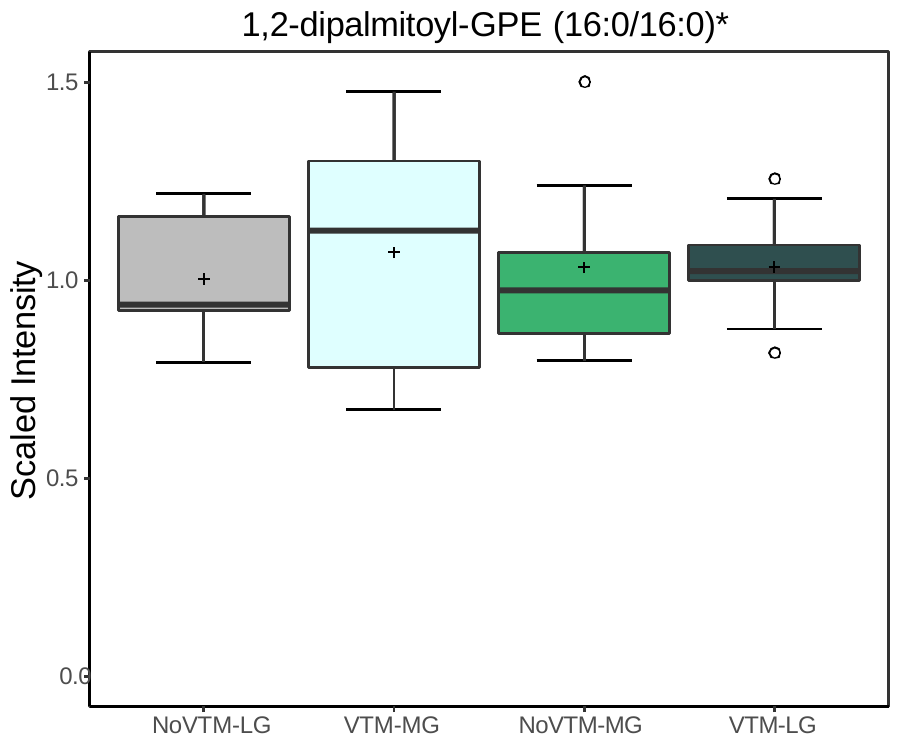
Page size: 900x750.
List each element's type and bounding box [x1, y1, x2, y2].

text_box [1, 256, 82, 503]
text_box [83, 50, 891, 738]
text_box [239, 0, 739, 44]
text_box [44, 64, 82, 96]
footer [57, 661, 95, 750]
slide_number [150, 713, 288, 750]
